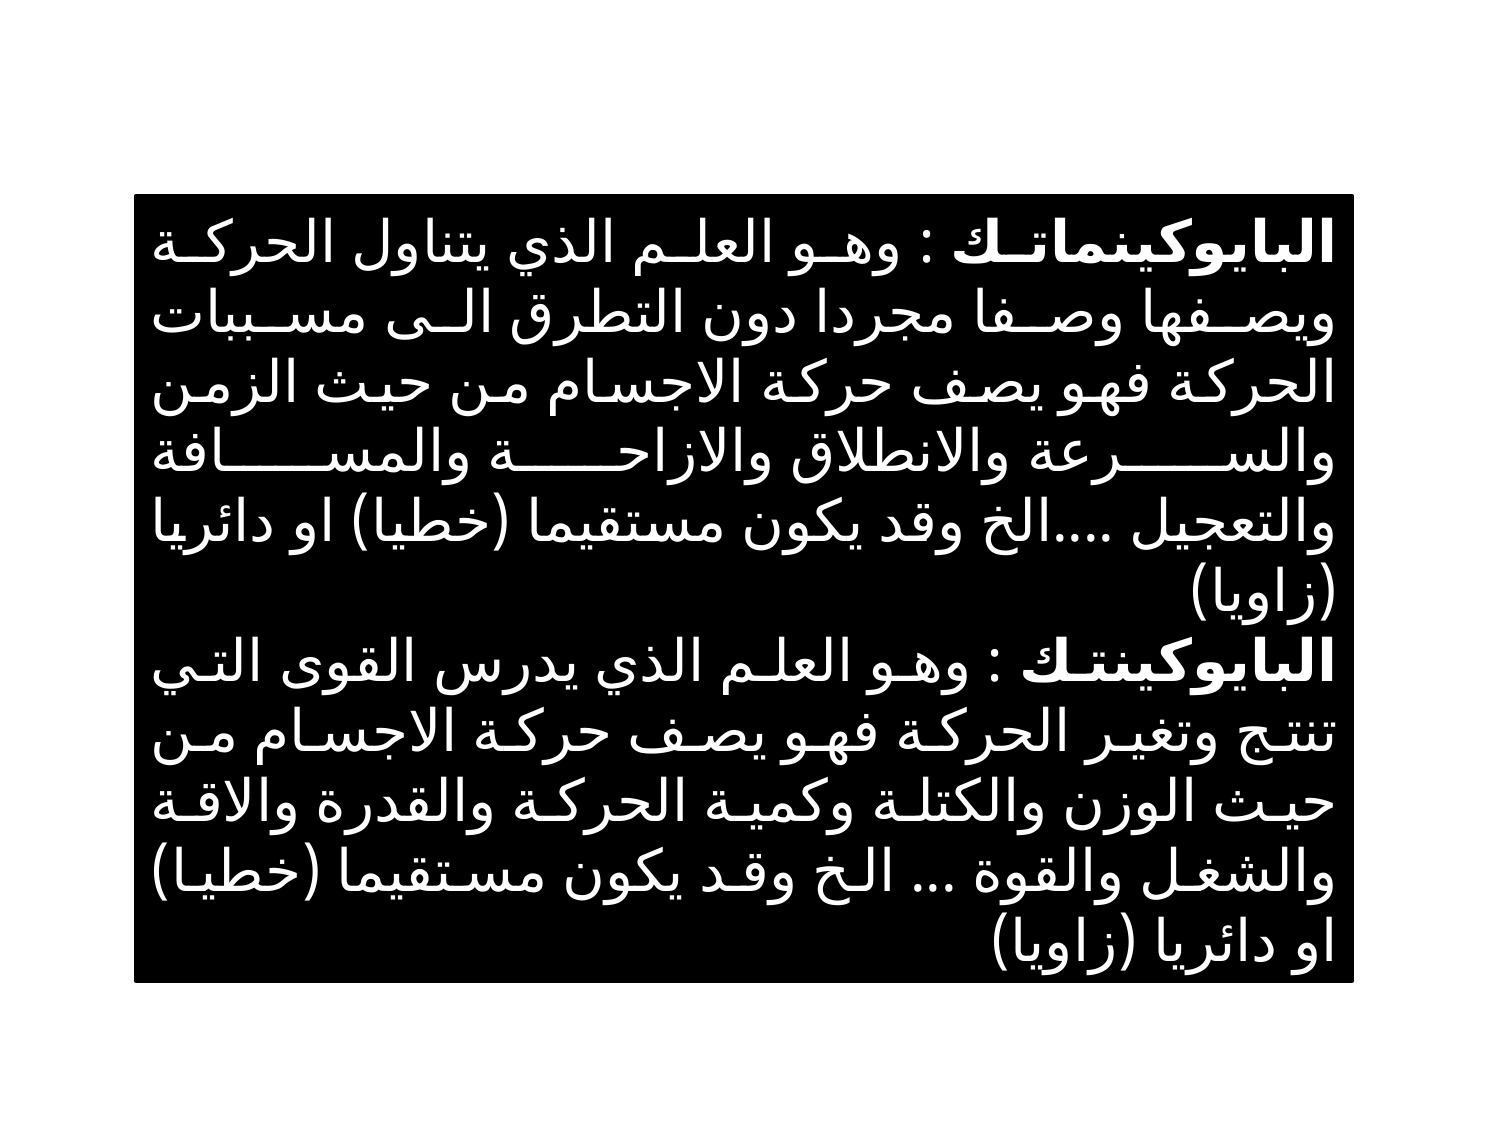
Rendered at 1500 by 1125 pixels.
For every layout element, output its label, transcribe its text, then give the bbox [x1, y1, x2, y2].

text_box البايوكينماتك : وهو العلم الذي يتناول الحركة ويصفها وصفا مجردا دون التطرق الى مسببات الحركة فهو يصف حركة الاجسام من حيث الزمن والسرعة والانطلاق والازاحة والمسافة والتعجيل ....الخ وقد يكون مستقيما (خطيا) او دائريا (زاويا) البايوكينتك : وهو العلم الذي يدرس القوى التي تنتج وتغير الحركة فهو يصف حركة الاجسام من حيث الوزن والكتلة وكمية الحركة والقدرة والاقة والشغل والقوة ... الخ وقد يكون مستقيما (خطيا) او دائريا (زاويا) [134, 194, 1354, 983]
